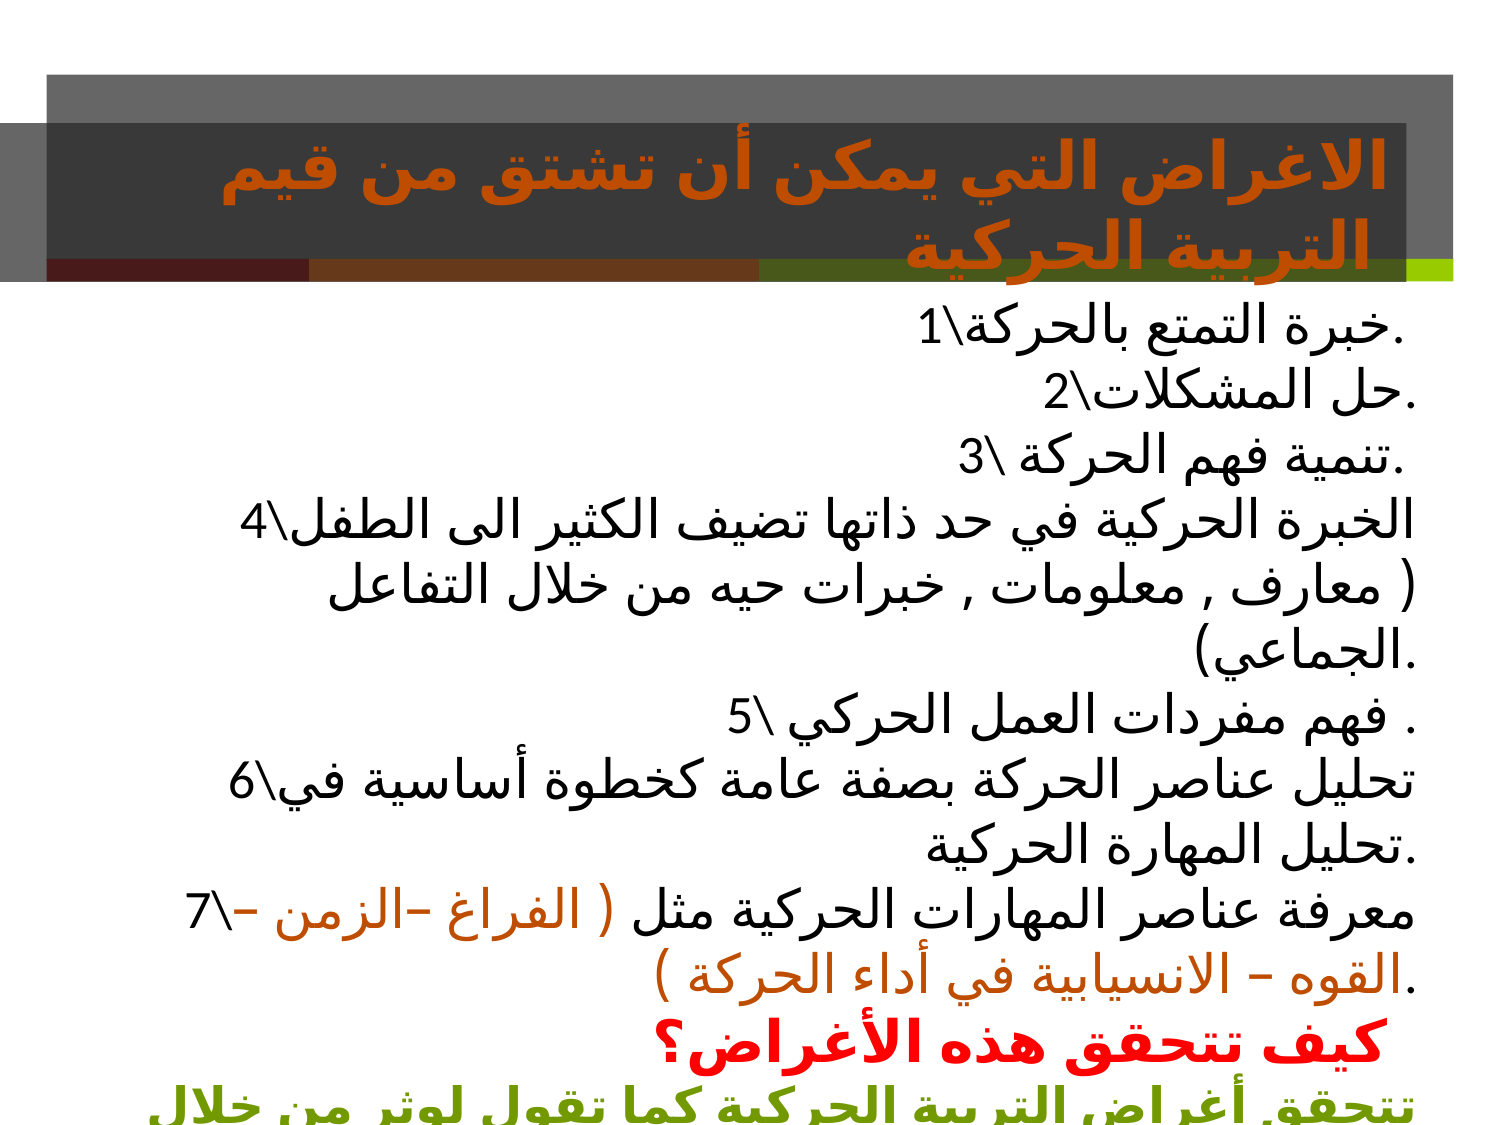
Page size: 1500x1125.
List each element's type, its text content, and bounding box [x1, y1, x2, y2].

title الاغراض التي يمكن أن تشتق من قيم التربية الحركية [0, 123, 1407, 282]
text_box 1\خبرة التمتع بالحركة. 2\حل المشكلات. 3\ تنمية فهم الحركة. 4\الخبرة الحركية في حد ذاتها تضيف الكثير الى الطفل ( معارف , معلومات , خبرات حيه من خلال التفاعل الجماعي). 5\ فهم مفردات العمل الحركي . 6\تحليل عناصر الحركة بصفة عامة كخطوة أساسية في تحليل المهارة الحركية. 7\معرفة عناصر المهارات الحركية مثل ( الفراغ –الزمن – القوه – الانسيابية في أداء الحركة ). كيف تتحقق هذه الأغراض؟ تتحقق أغراض التربية الحركية كما تقول لوثر من خلال إثارة الأطفال في مواقف بيئية مليئة بالتعليمات والإرشادات معتمداً على فكرة الاندفاع او الرغبة الوقتية. [95, 281, 1433, 1125]
